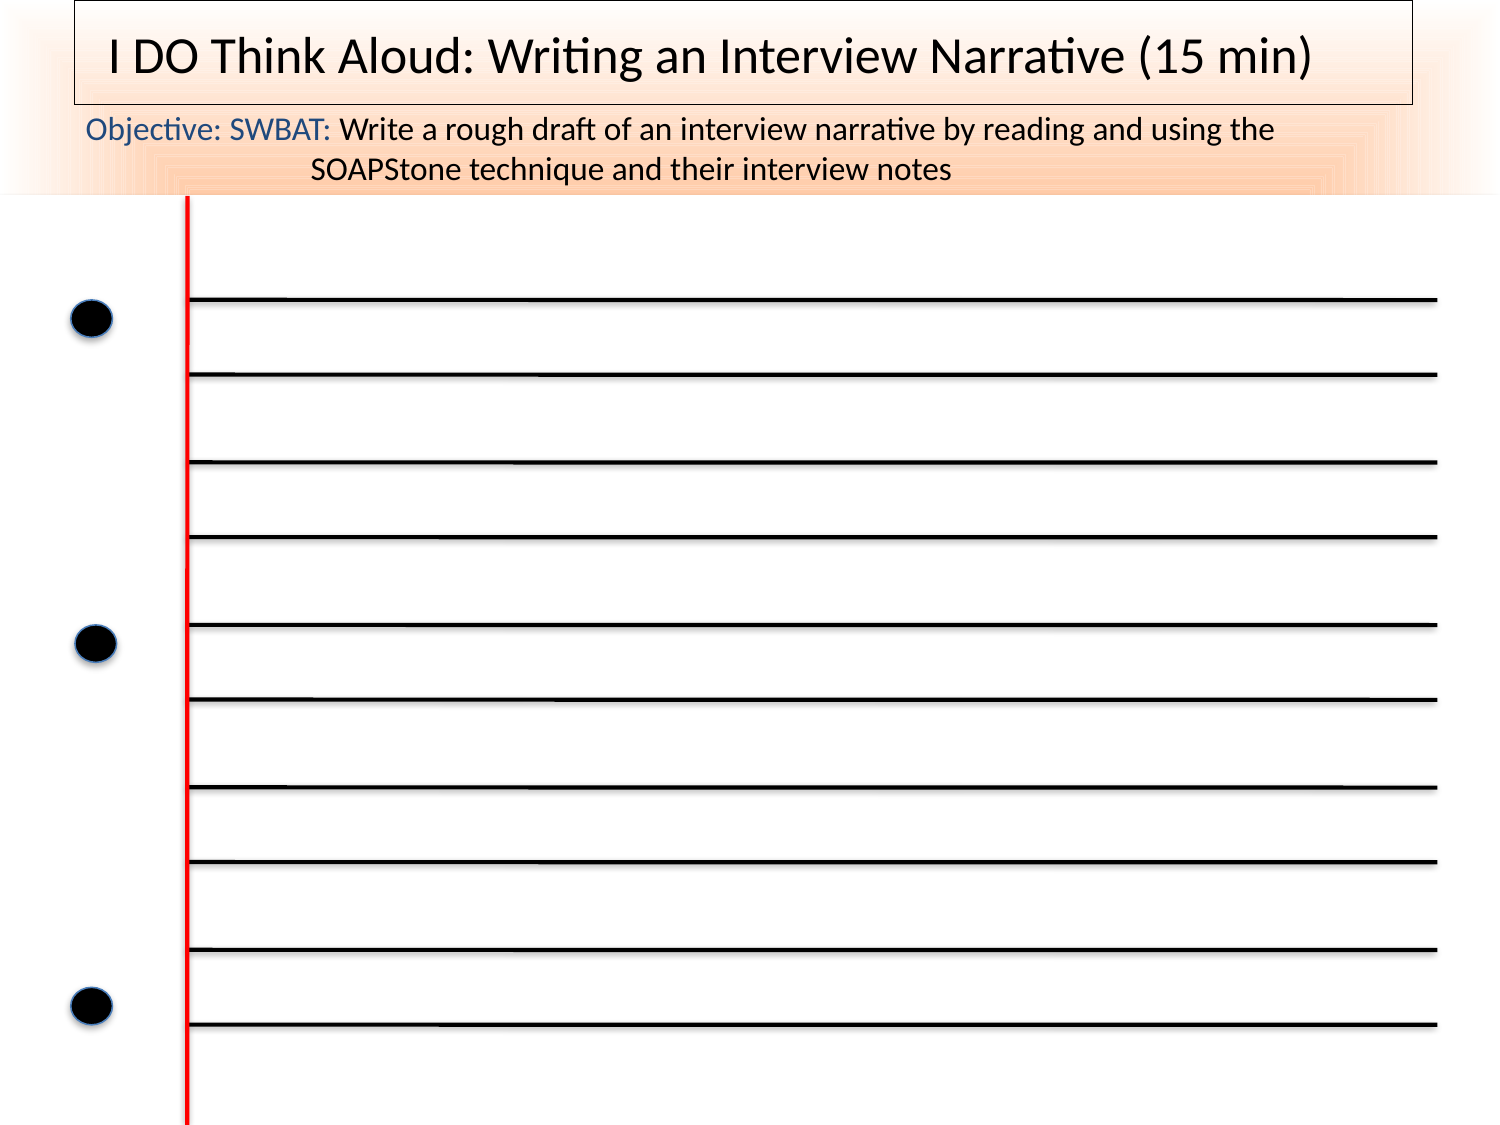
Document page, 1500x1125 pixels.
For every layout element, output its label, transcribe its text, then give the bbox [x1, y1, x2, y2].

text_box Objective: SWBAT: Write a rough draft of an interview narrative by reading and using the SOAPStone technique and their interview notes [70, 99, 1413, 194]
text_box I DO Think Aloud: Writing an Interview Narrative (15 min) [74, 0, 1413, 99]
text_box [0, 195, 1500, 1125]
